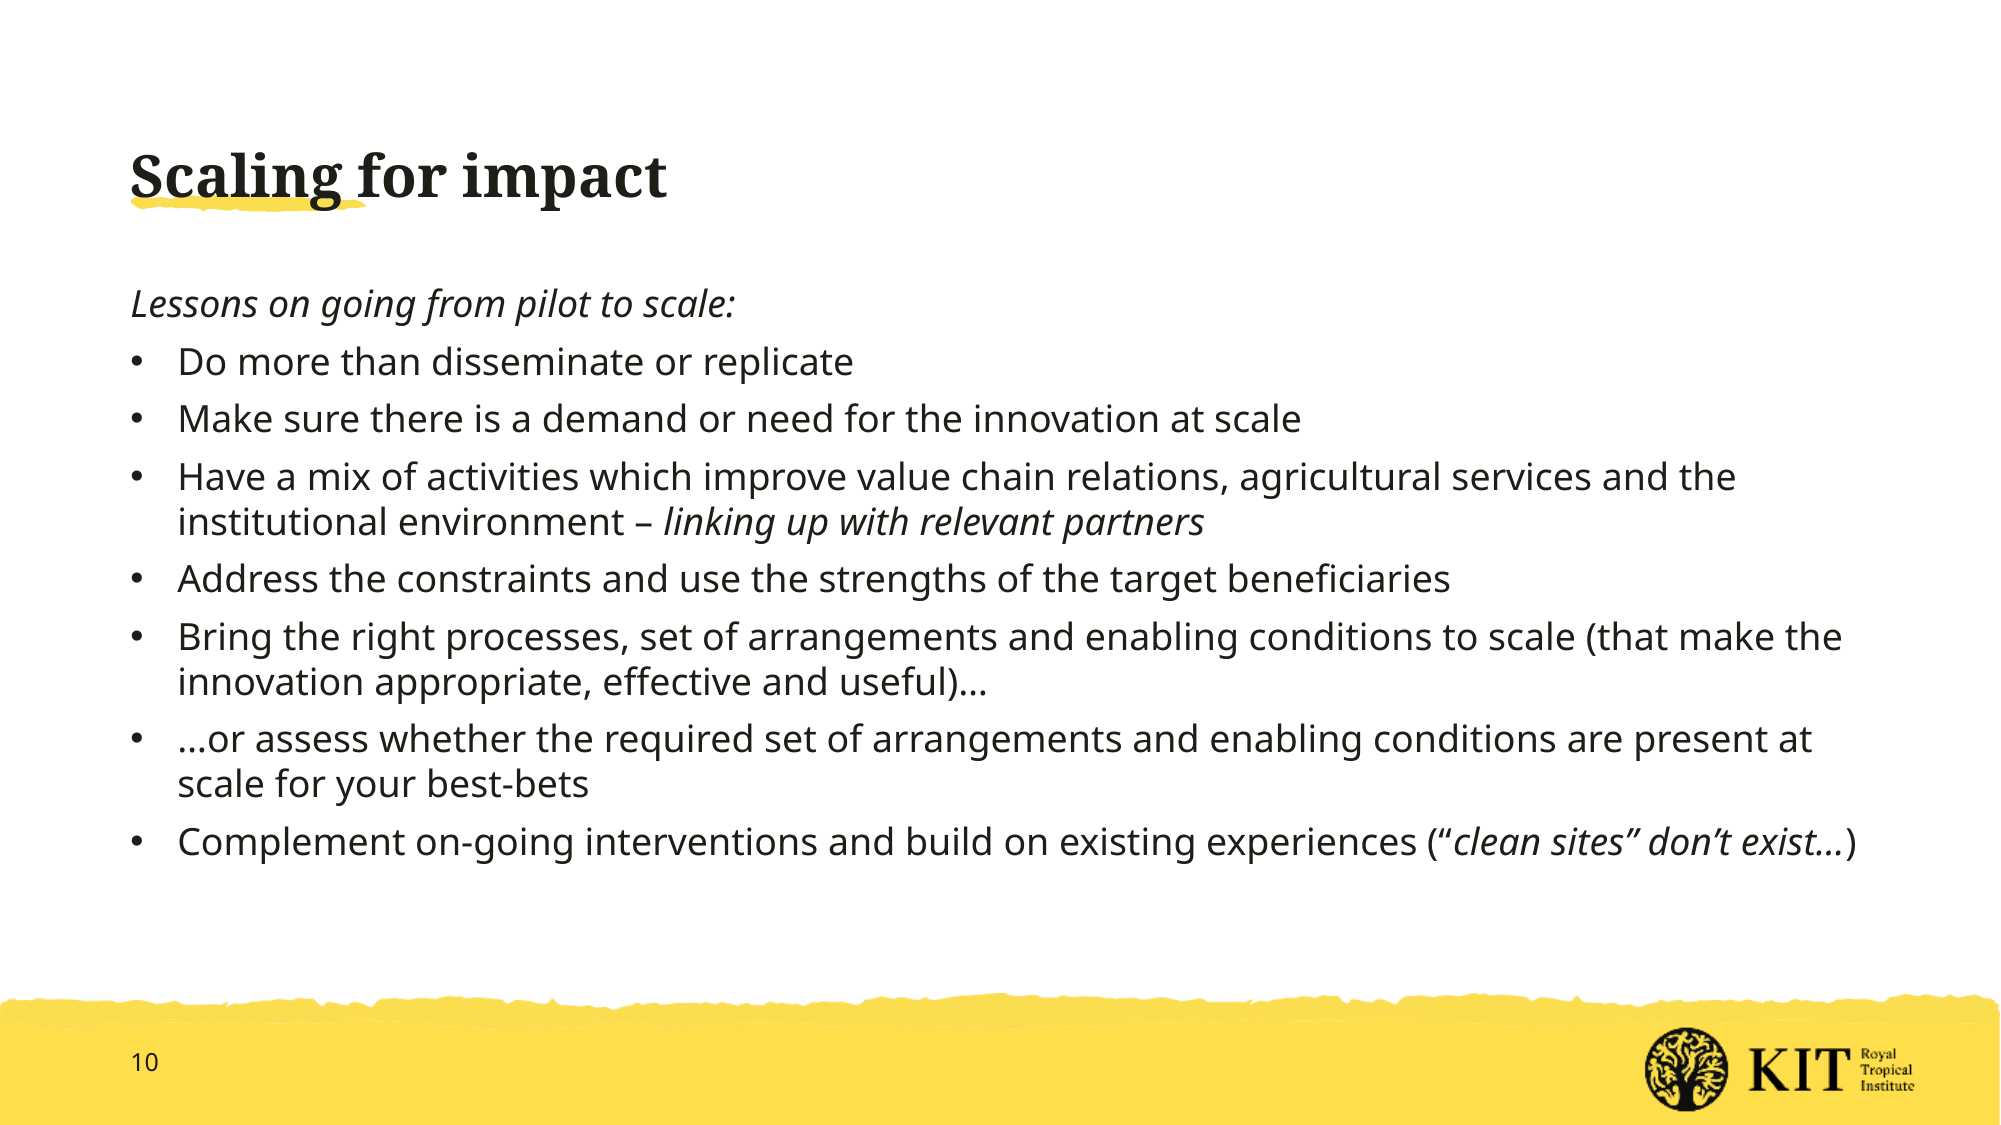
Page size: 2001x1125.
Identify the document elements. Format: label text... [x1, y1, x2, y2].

title Scaling for impact [115, 119, 1886, 238]
list Lessons on going from pilot to scale: Do more than disseminate or replicate Make sure there is a demand or need for the innovation at scale Have a mix of activities which improve value chain relations, agricultural services and the institutional environment – linking up with relevant partners Address the constraints and use the strengths of the target beneficiaries Bring the right processes, set of arrangements and enabling conditions to scale (that make the innovation appropriate, effective and useful)… …or assess whether the required set of arrangements and enabling conditions are present at scale for your best-bets Complement on-going interventions and build on existing experiences (“clean sites” don’t exist…) [115, 272, 1886, 967]
picture [0, 993, 2000, 1125]
slide_number 10 [115, 1033, 235, 1094]
